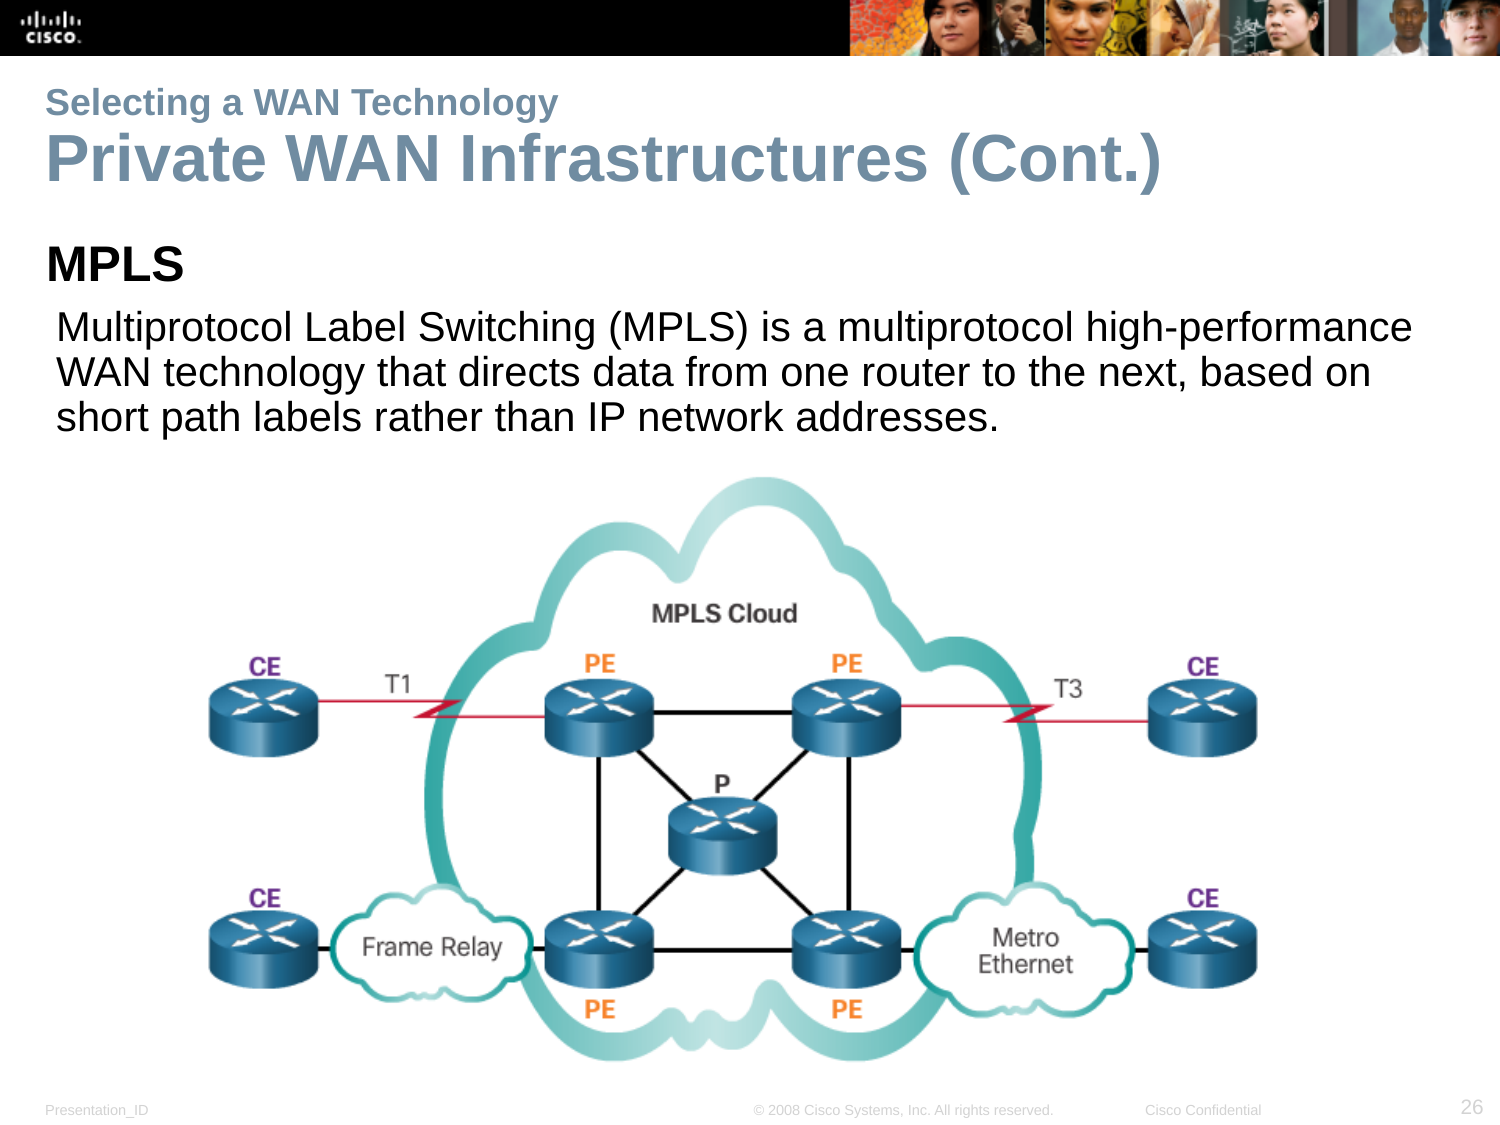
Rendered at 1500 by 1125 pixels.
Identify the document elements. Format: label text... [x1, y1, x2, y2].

title Selecting a WAN Technology Private WAN Infrastructures (Cont.) [31, 64, 1471, 203]
picture [0, 0, 1500, 56]
text_box Multiprotocol Label Switching (MPLS) is a multiprotocol high-performance WAN technology that directs data from one router to the next, based on short path labels rather than IP network addresses. [41, 298, 1479, 449]
picture [190, 467, 1284, 1075]
text_box MPLS [31, 230, 470, 300]
